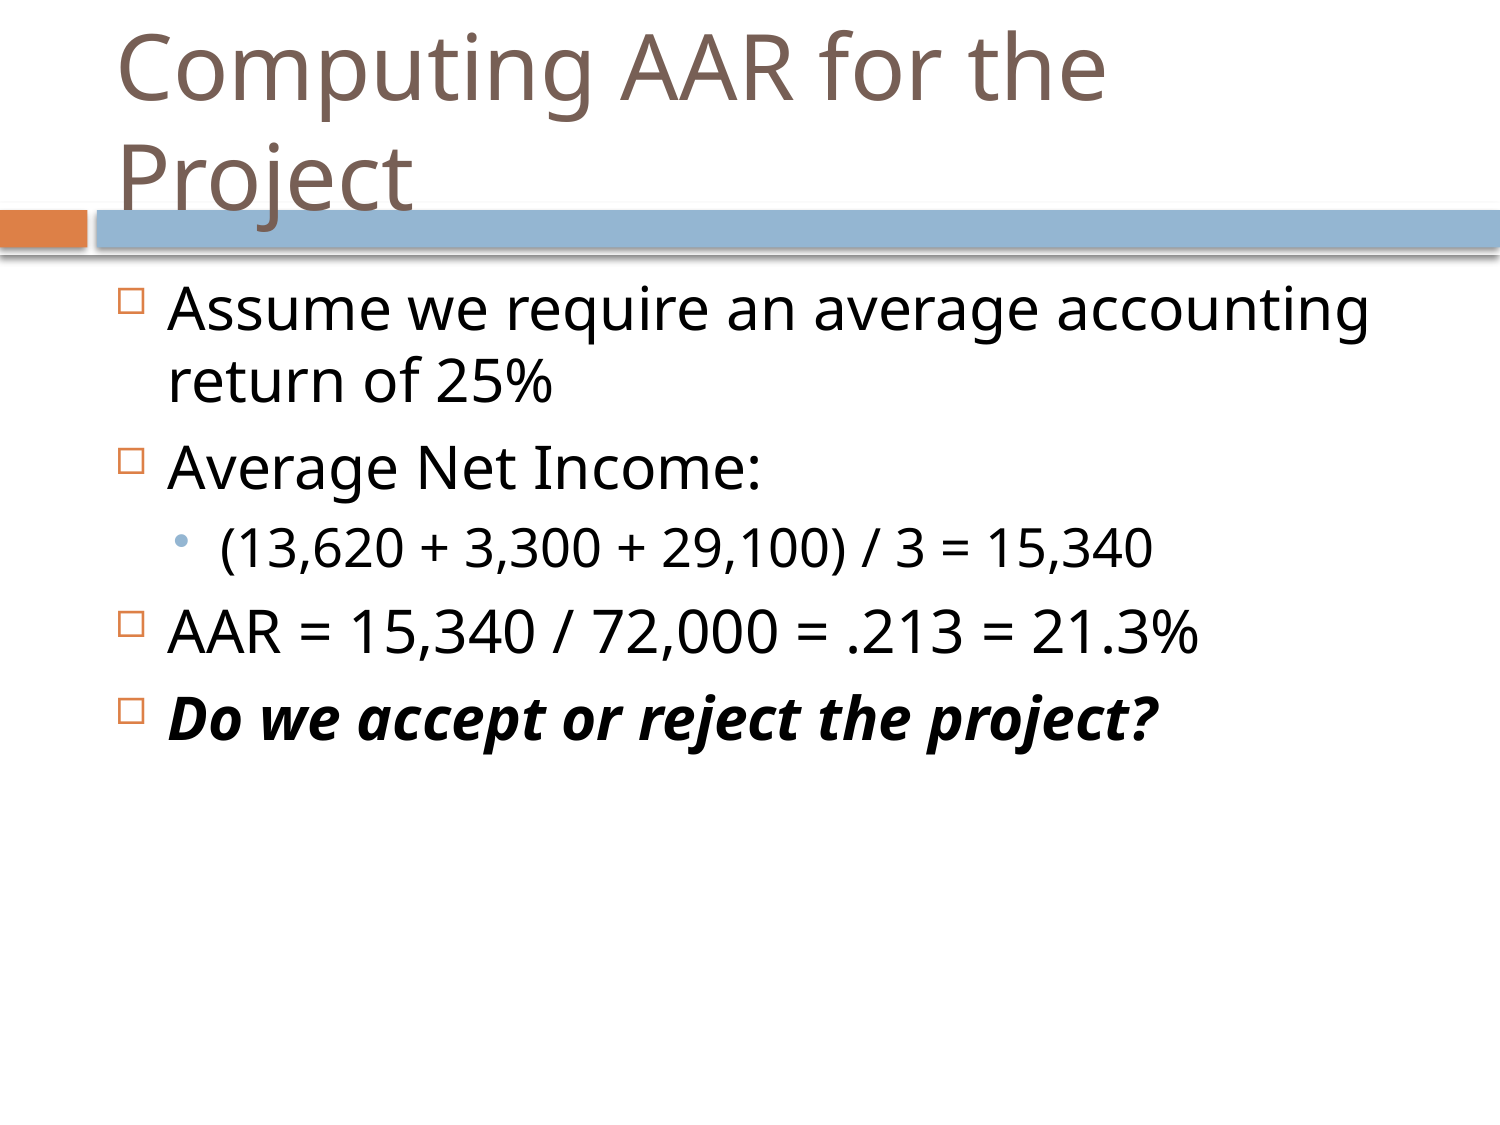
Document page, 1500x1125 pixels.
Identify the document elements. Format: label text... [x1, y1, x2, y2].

list Assume we require an average accounting return of 25% Average Net Income: (13,620 + 3,300 + 29,100) / 3 = 15,340 AAR = 15,340 / 72,000 = .213 = 21.3% Do we accept or reject the project? [100, 262, 1438, 1000]
title Computing AAR for the Project [100, 37, 1438, 200]
